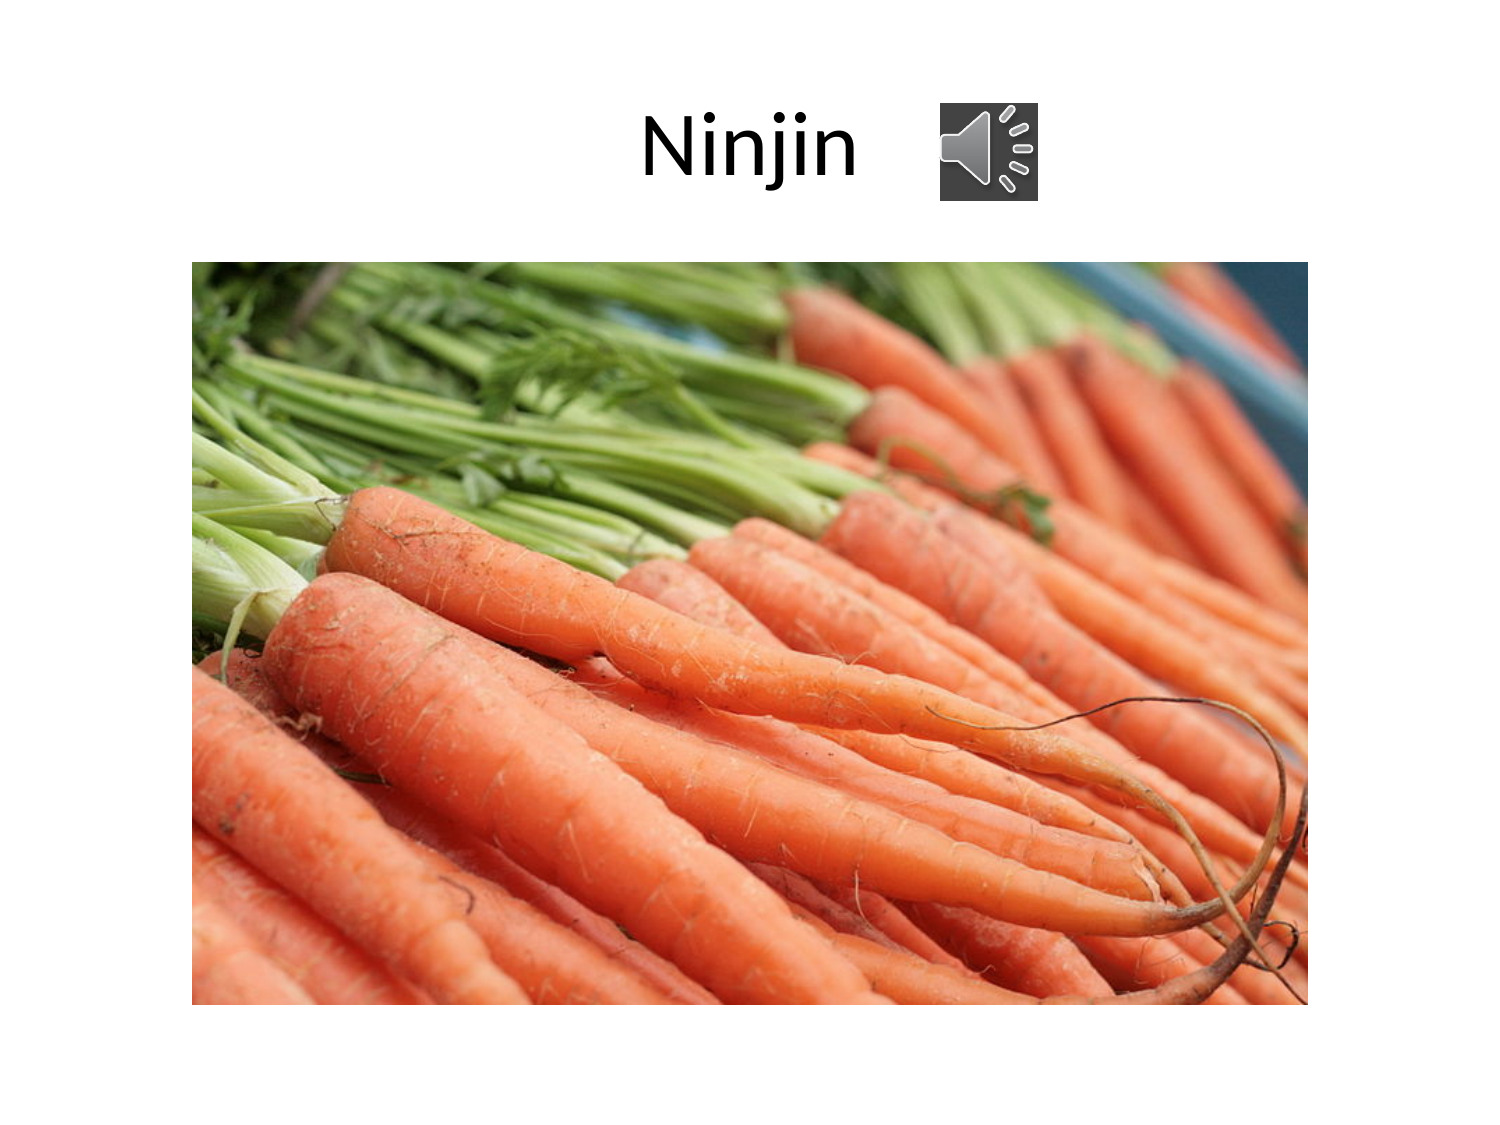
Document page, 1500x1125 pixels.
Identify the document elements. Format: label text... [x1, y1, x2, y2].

picture [938, 101, 1040, 202]
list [192, 262, 1308, 1006]
title Ninjin [75, 45, 1425, 233]
